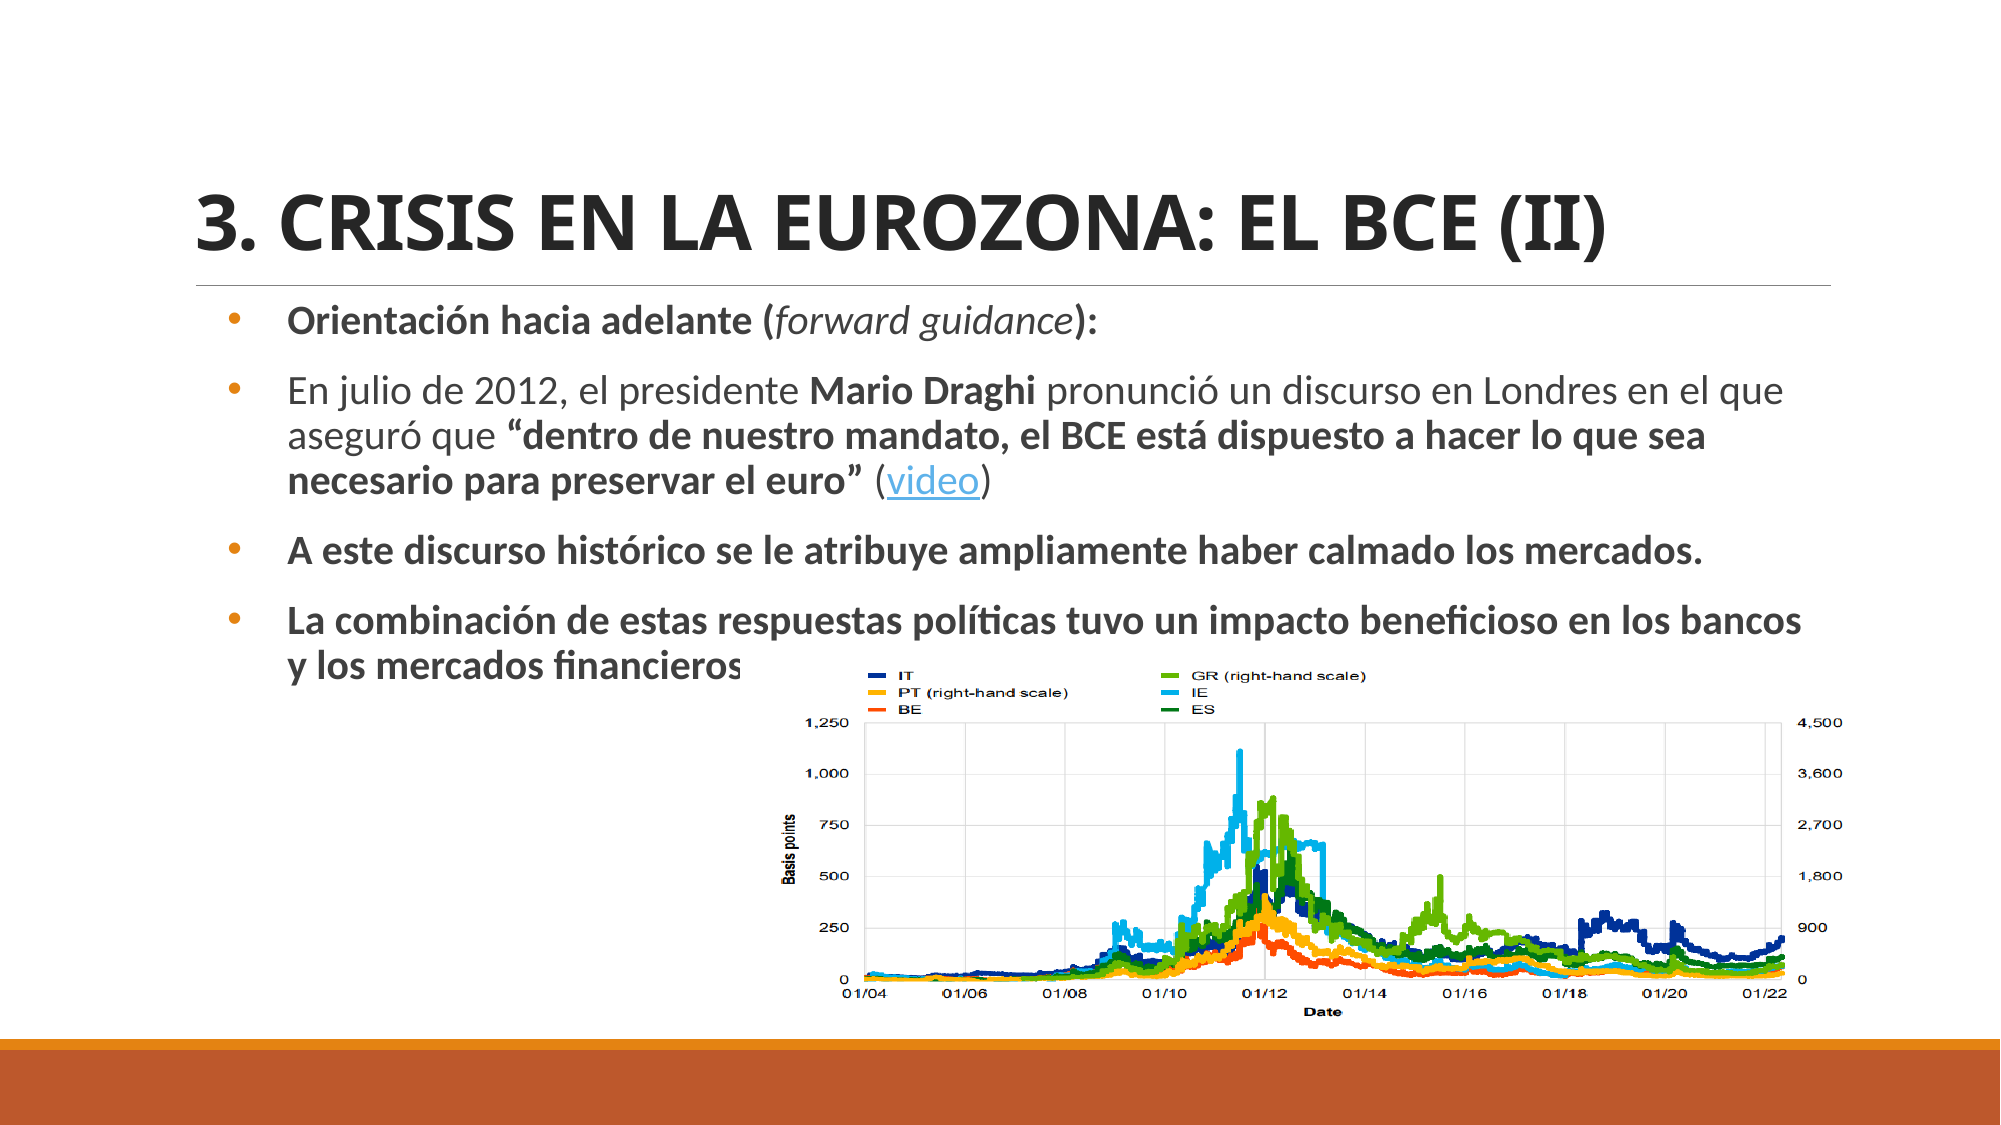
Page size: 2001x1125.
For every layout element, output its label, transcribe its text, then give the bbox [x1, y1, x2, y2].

list Orientación hacia adelante (forward guidance): En julio de 2012, el presidente Mario Draghi pronunció un discurso en Londres en el que aseguró que “dentro de nuestro mandato, el BCE está dispuesto a hacer lo que sea necesario para preservar el euro” (video) A este discurso histórico se le atribuye ampliamente haber calmado los mercados. La combinación de estas respuestas políticas tuvo un impacto beneficioso en los bancos y los mercados financieros. [179, 290, 1830, 1035]
picture [739, 656, 1875, 1029]
text_box 3. CRISIS EN LA EUROZONA: EL BCE (II) [180, 157, 1840, 274]
